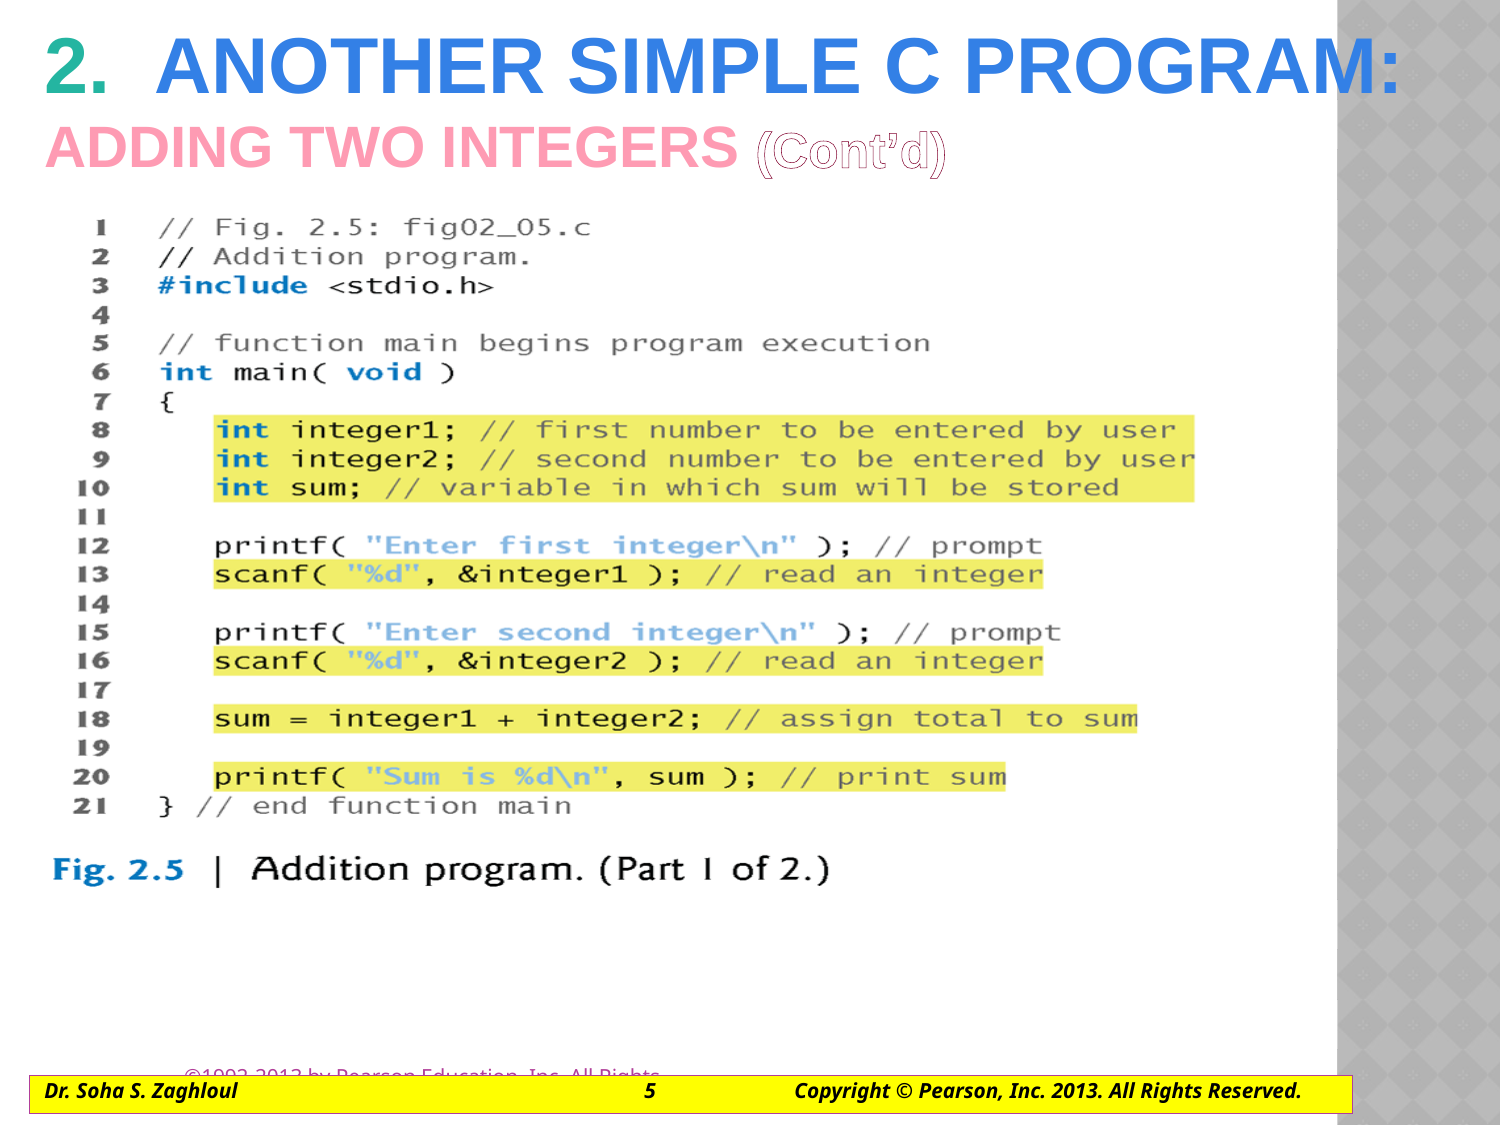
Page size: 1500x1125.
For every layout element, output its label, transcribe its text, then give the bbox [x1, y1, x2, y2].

text_box 2. Another Simple C Program: Adding Two Integers (Cont’d) [29, 7, 1447, 195]
text_box Dr. Soha S. Zaghloul 5 Copyright © Pearson, Inc. 2013. All Rights Reserved. [29, 1075, 1353, 1114]
picture [34, 198, 1208, 894]
